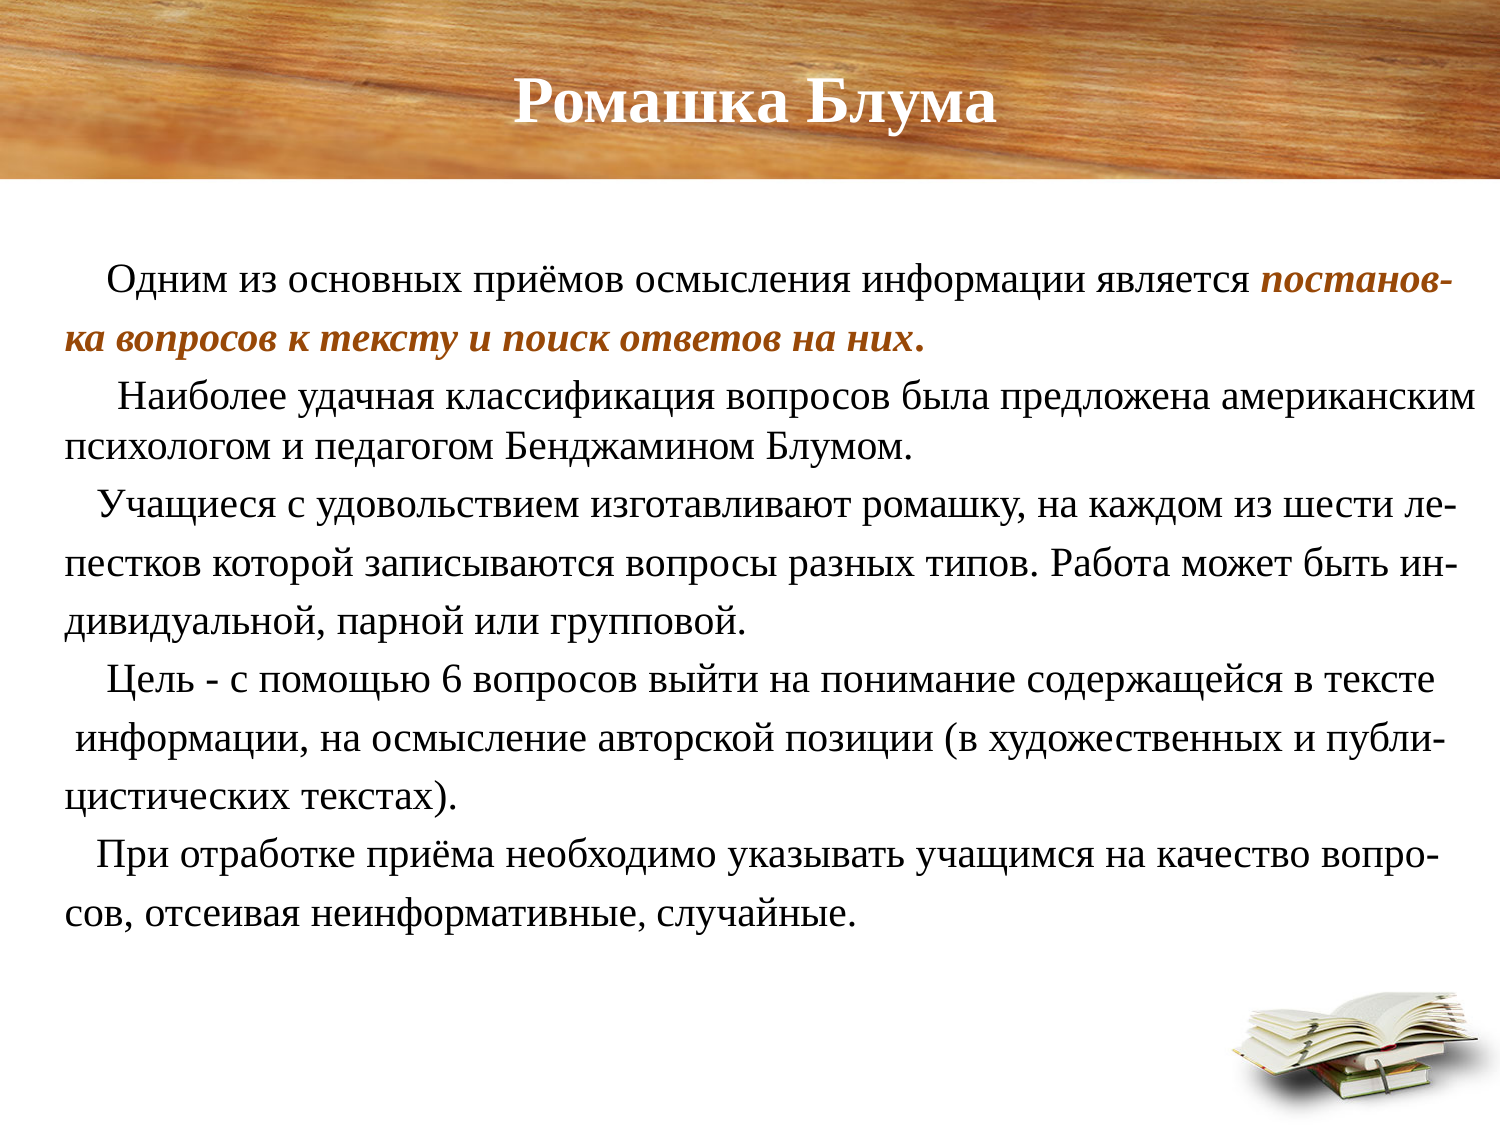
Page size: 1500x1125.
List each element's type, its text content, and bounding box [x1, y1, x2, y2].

picture [0, 0, 1500, 243]
list Одним из основных приёмов осмысления информации является постанов- ка вопросов к тексту и поиск ответов на них. Наиболее удачная классификация вопросов была предложена американским психологом и педагогом Бенджамином Блумом. Учащиеся с удовольствием изготавливают ромашку, на каждом из шести ле- пестков которой записываются вопросы разных типов. Работа может быть ин- дивидуальной, парной или групповой. Цель - с помощью 6 вопросов выйти на понимание содержащейся в тексте информации, на осмысление авторской позиции (в художественных и публи- цистических текстах). При отработке приёма необходимо указывать учащимся на качество вопро- сов, отсеивая неинформативные, случайные. [0, 243, 1500, 889]
list Ромашка Блума [80, 42, 1431, 149]
picture [0, 889, 1500, 1125]
